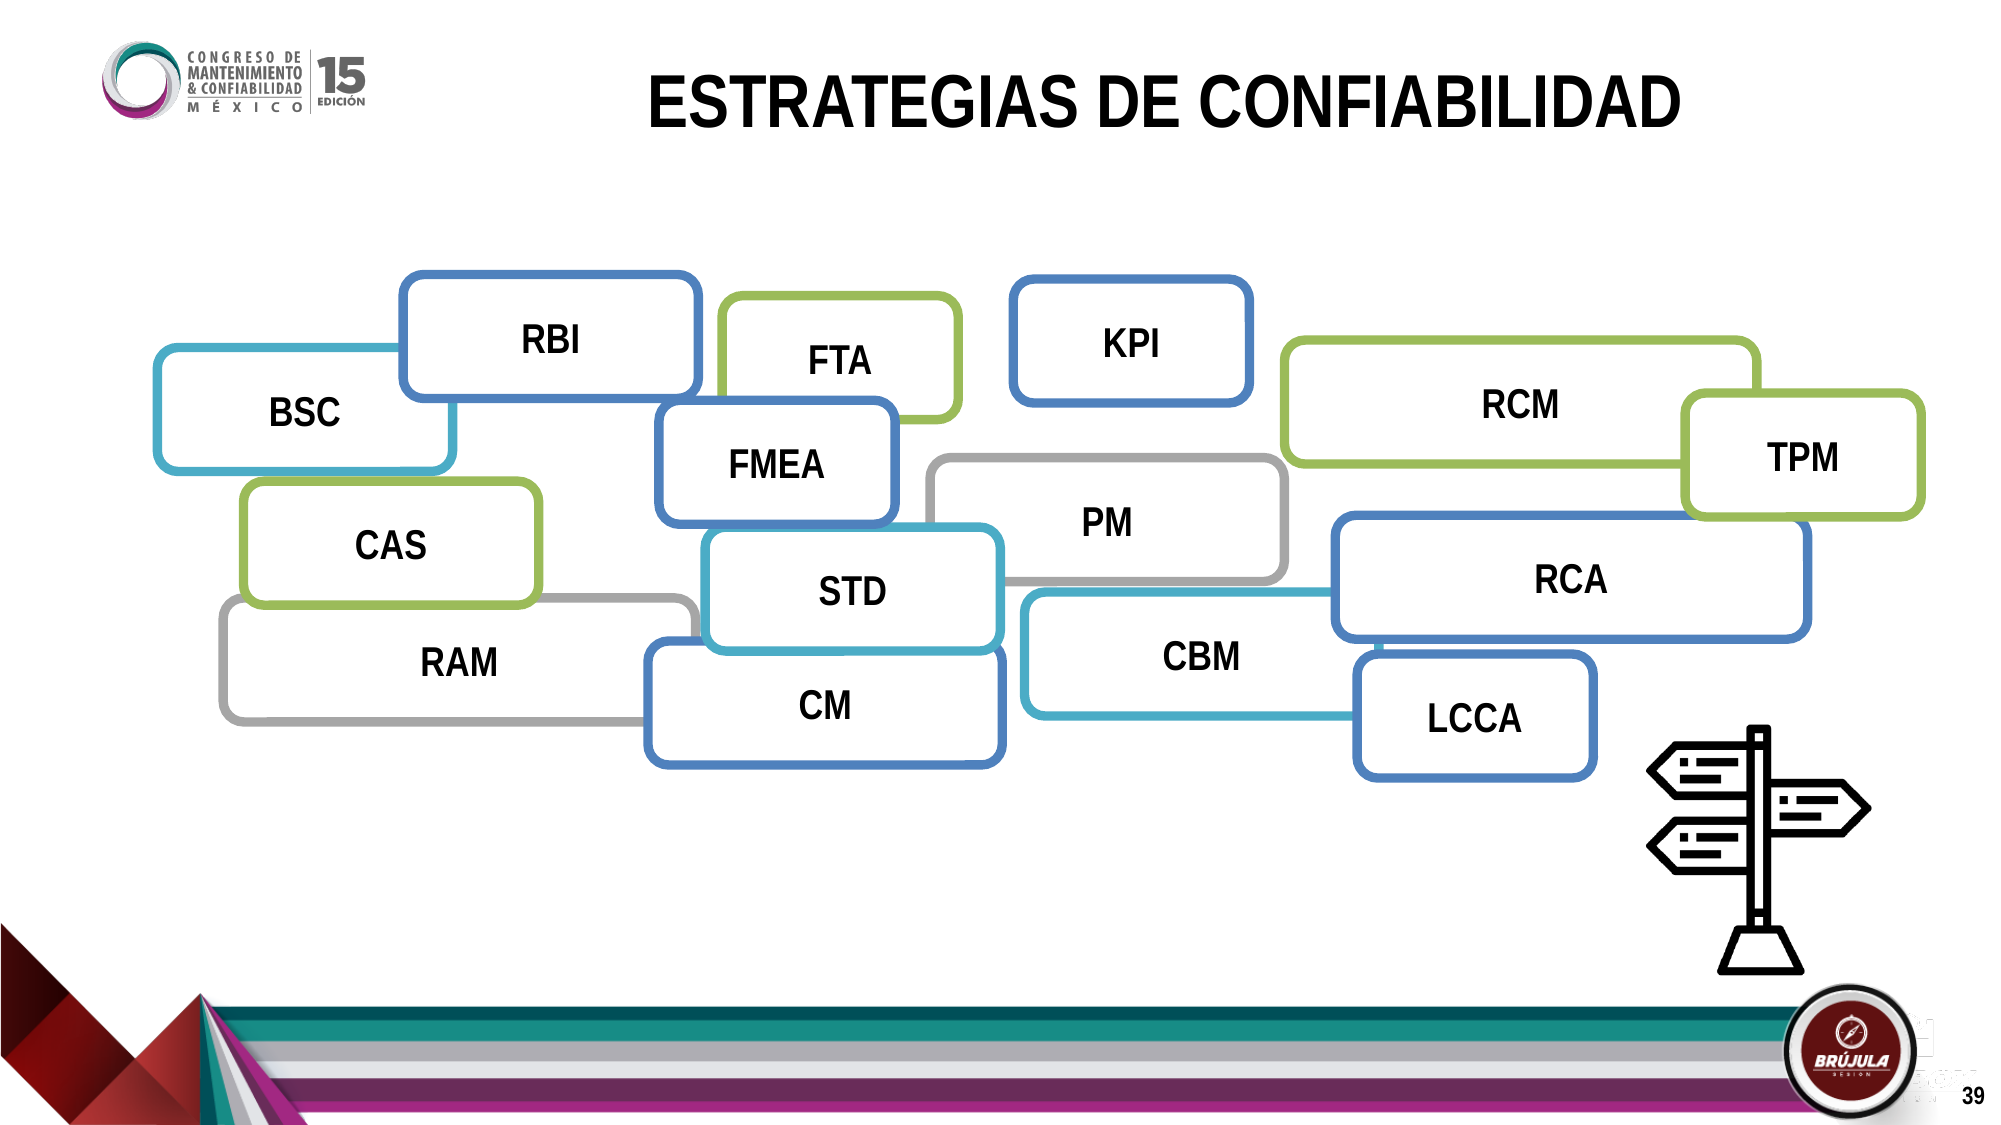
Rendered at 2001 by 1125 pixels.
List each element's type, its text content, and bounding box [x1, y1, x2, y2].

text_box RBI [402, 273, 700, 400]
text_box RCM [1283, 339, 1758, 466]
picture [0, 716, 1977, 1125]
text_box RAM [222, 596, 697, 723]
text_box CAS [242, 480, 540, 607]
text_box BSC [156, 346, 454, 473]
text_box ESTRATEGIAS DE CONFIABILIDAD [419, 54, 1913, 214]
text_box CBM [1023, 590, 1380, 718]
text_box RCA [1334, 514, 1809, 641]
text_box PM [929, 456, 1286, 583]
text_box CM [646, 639, 1004, 767]
text_box KPI [1012, 278, 1251, 405]
text_box LCCA [1356, 653, 1595, 780]
text_box STD [704, 526, 1002, 653]
picture [101, 41, 366, 120]
text_box FTA [721, 294, 960, 421]
slide_number 39 [1550, 1065, 2000, 1125]
text_box FMEA [657, 399, 897, 526]
text_box TPM [1684, 391, 1923, 519]
